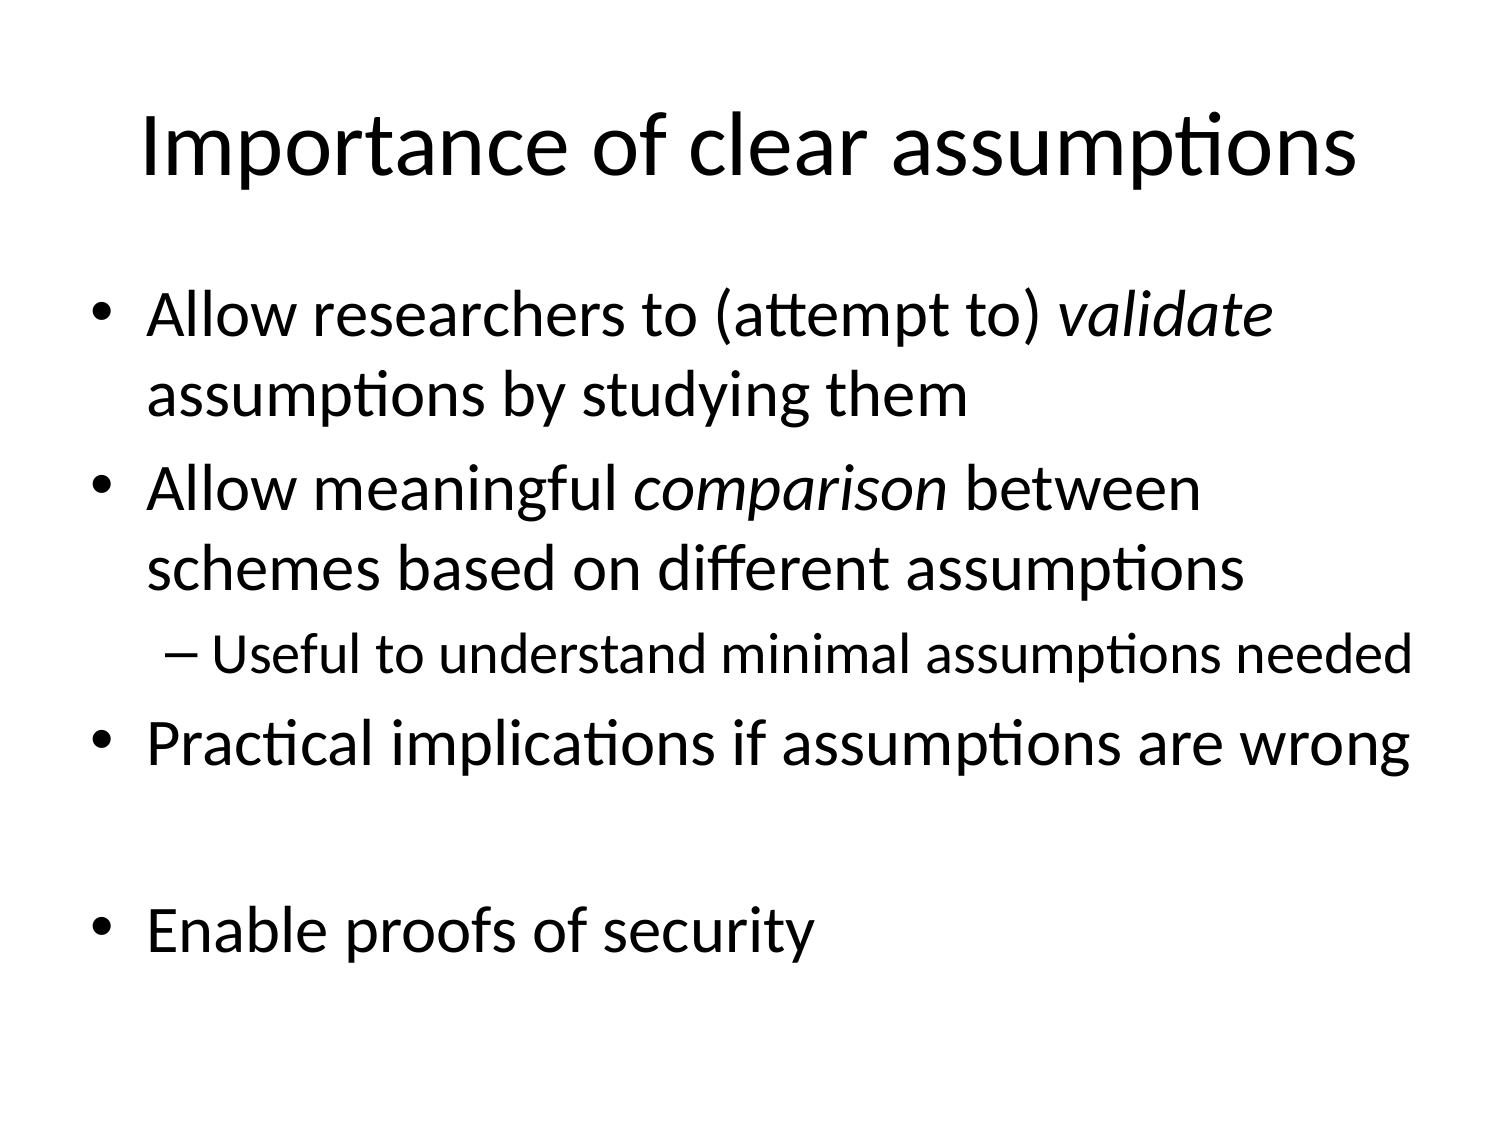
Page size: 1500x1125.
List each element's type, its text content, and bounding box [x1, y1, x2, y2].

list Allow researchers to (attempt to) validate assumptions by studying them Allow meaningful comparison between schemes based on different assumptions Useful to understand minimal assumptions needed Practical implications if assumptions are wrong Enable proofs of security [75, 262, 1450, 1005]
title Importance of clear assumptions [75, 45, 1425, 233]
